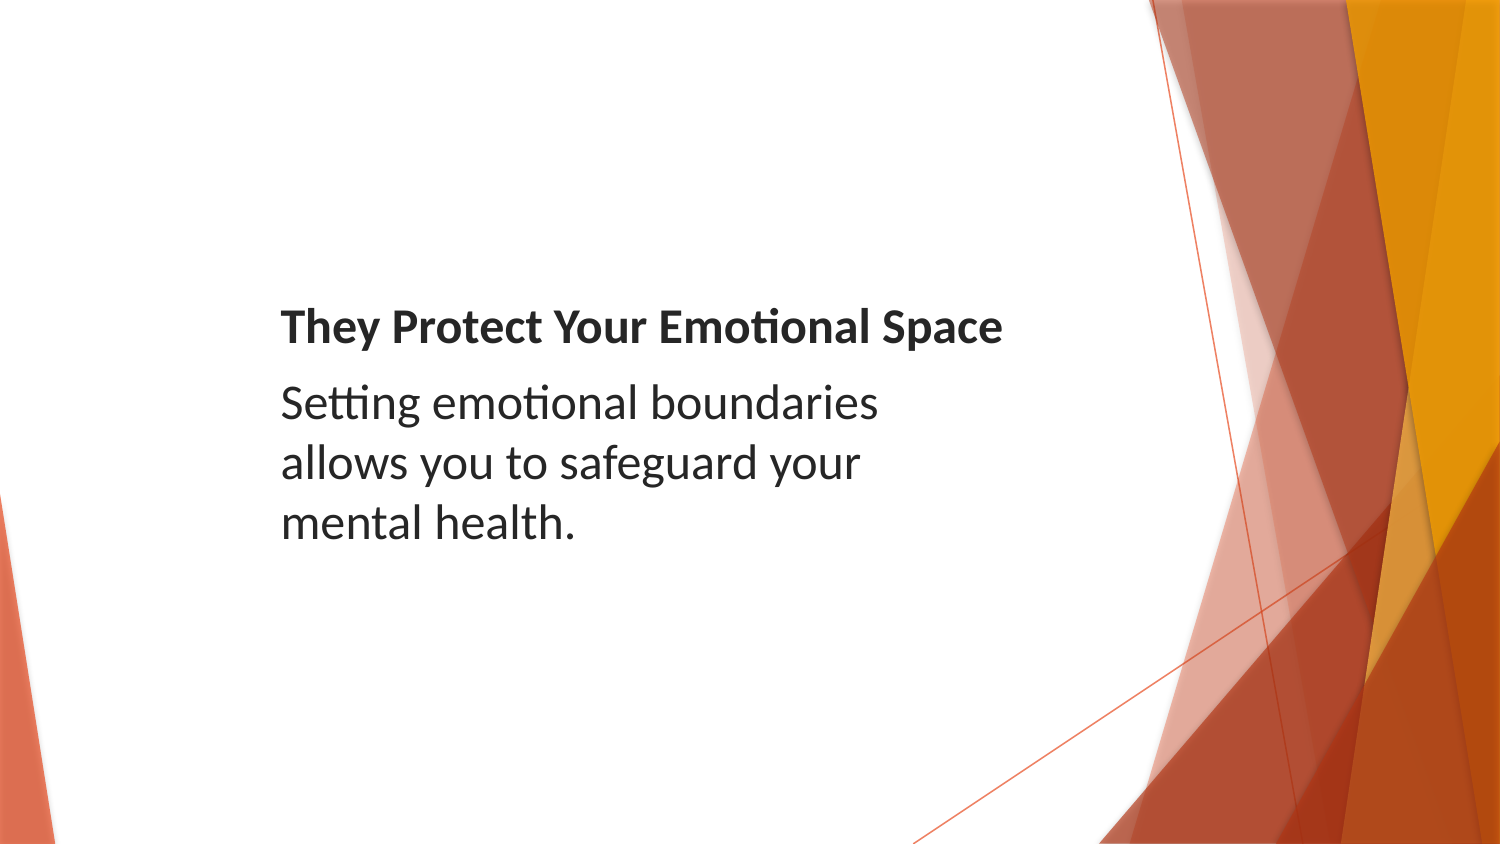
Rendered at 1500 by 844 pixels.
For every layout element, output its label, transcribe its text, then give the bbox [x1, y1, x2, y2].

list They Protect Your Emotional Space Setting emotional boundaries allows you to safeguard your mental health. [265, 114, 1022, 729]
